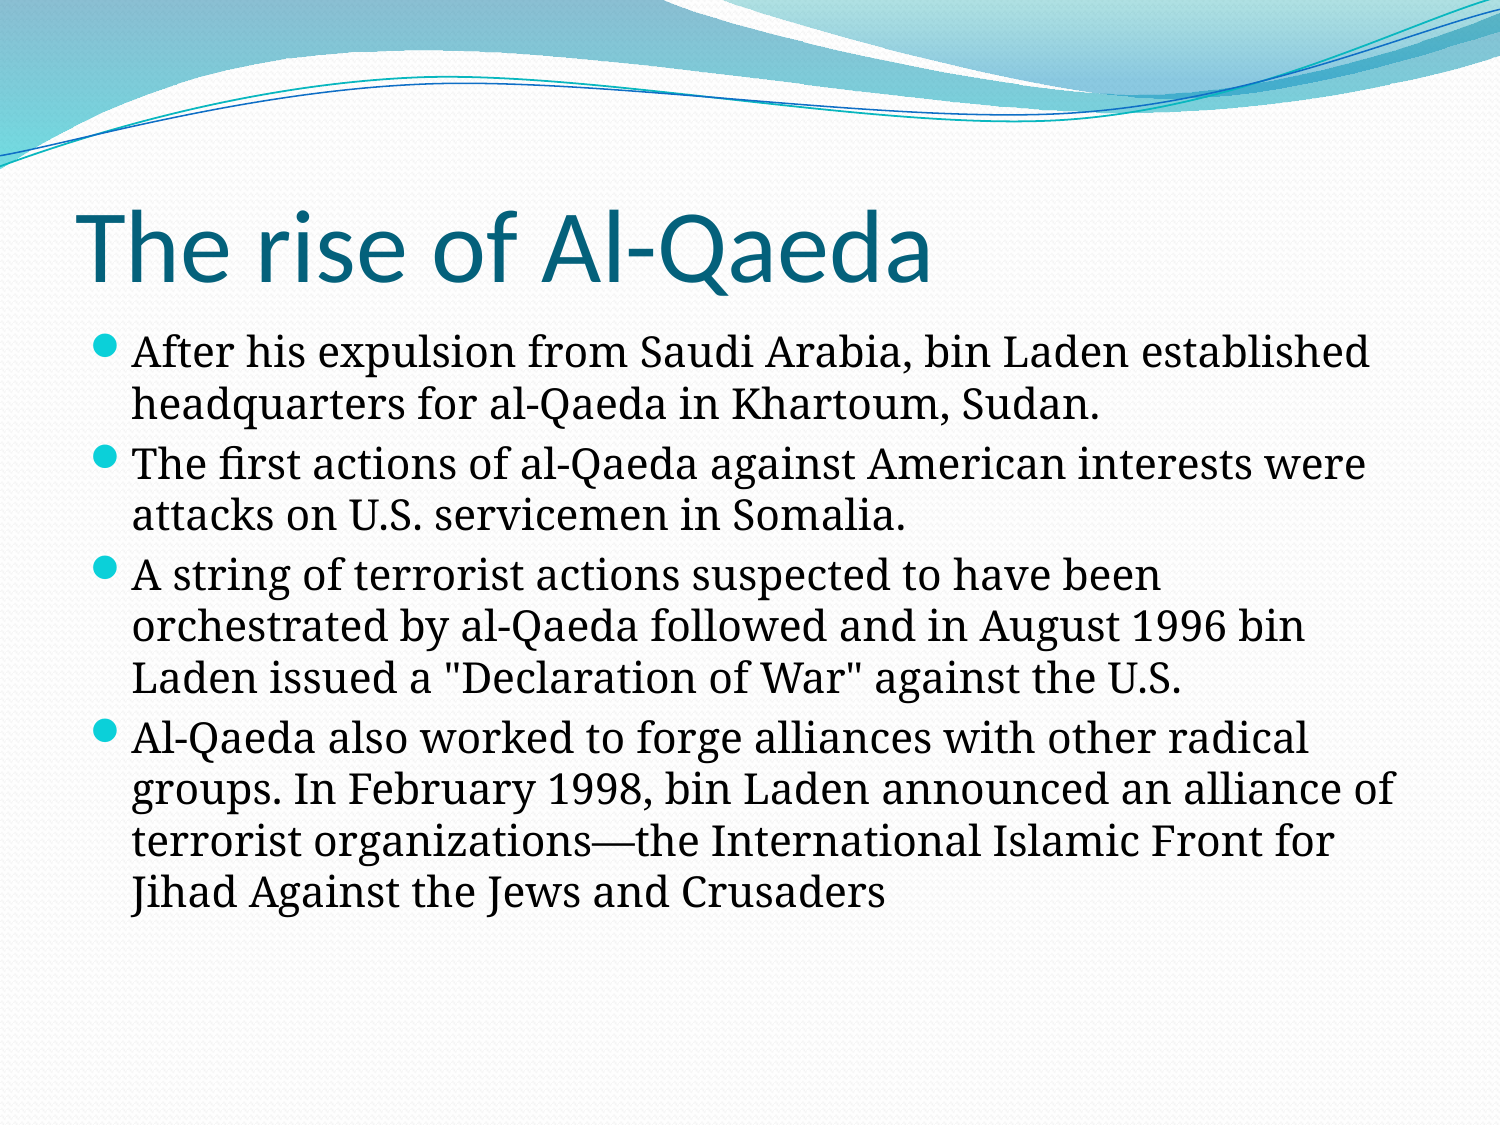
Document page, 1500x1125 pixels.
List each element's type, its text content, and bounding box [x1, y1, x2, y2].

title The rise of Al-Qaeda [75, 115, 1425, 303]
list After his expulsion from Saudi Arabia, bin Laden established headquarters for al-Qaeda in Khartoum, Sudan. The first actions of al-Qaeda against American interests were attacks on U.S. servicemen in Somalia. A string of terrorist actions suspected to have been orchestrated by al-Qaeda followed and in August 1996 bin Laden issued a "Declaration of War" against the U.S. Al-Qaeda also worked to forge alliances with other radical groups. In February 1998, bin Laden announced an alliance of terrorist organizations—the International Islamic Front for Jihad Against the Jews and Crusaders [75, 317, 1425, 1038]
